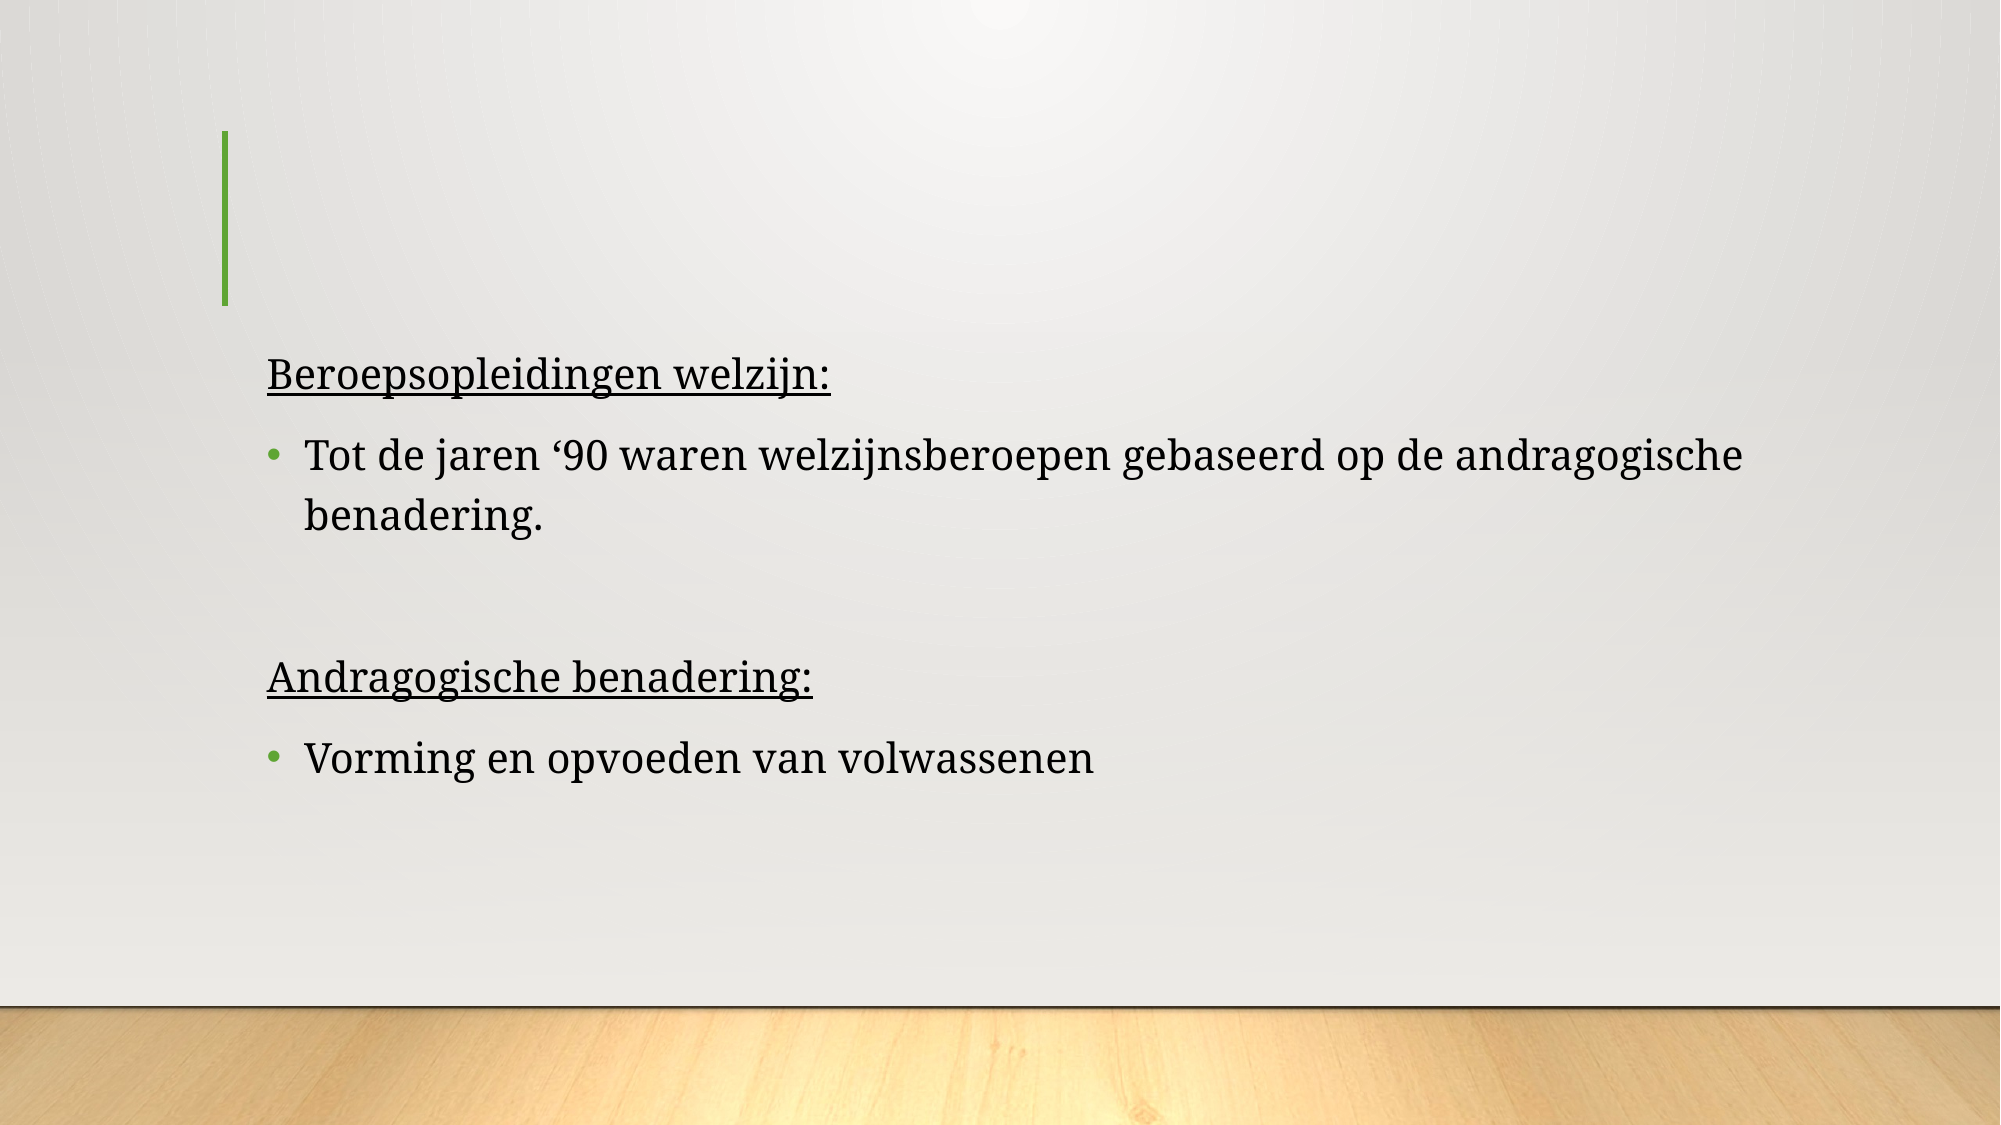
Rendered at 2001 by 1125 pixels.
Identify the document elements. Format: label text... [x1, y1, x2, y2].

list Beroepsopleidingen welzijn: Tot de jaren ‘90 waren welzijnsberoepen gebaseerd op de andragogische benadering. Andragogische benadering: Vorming en opvoeden van volwassenen [251, 330, 1814, 897]
picture [0, 1006, 2000, 1125]
